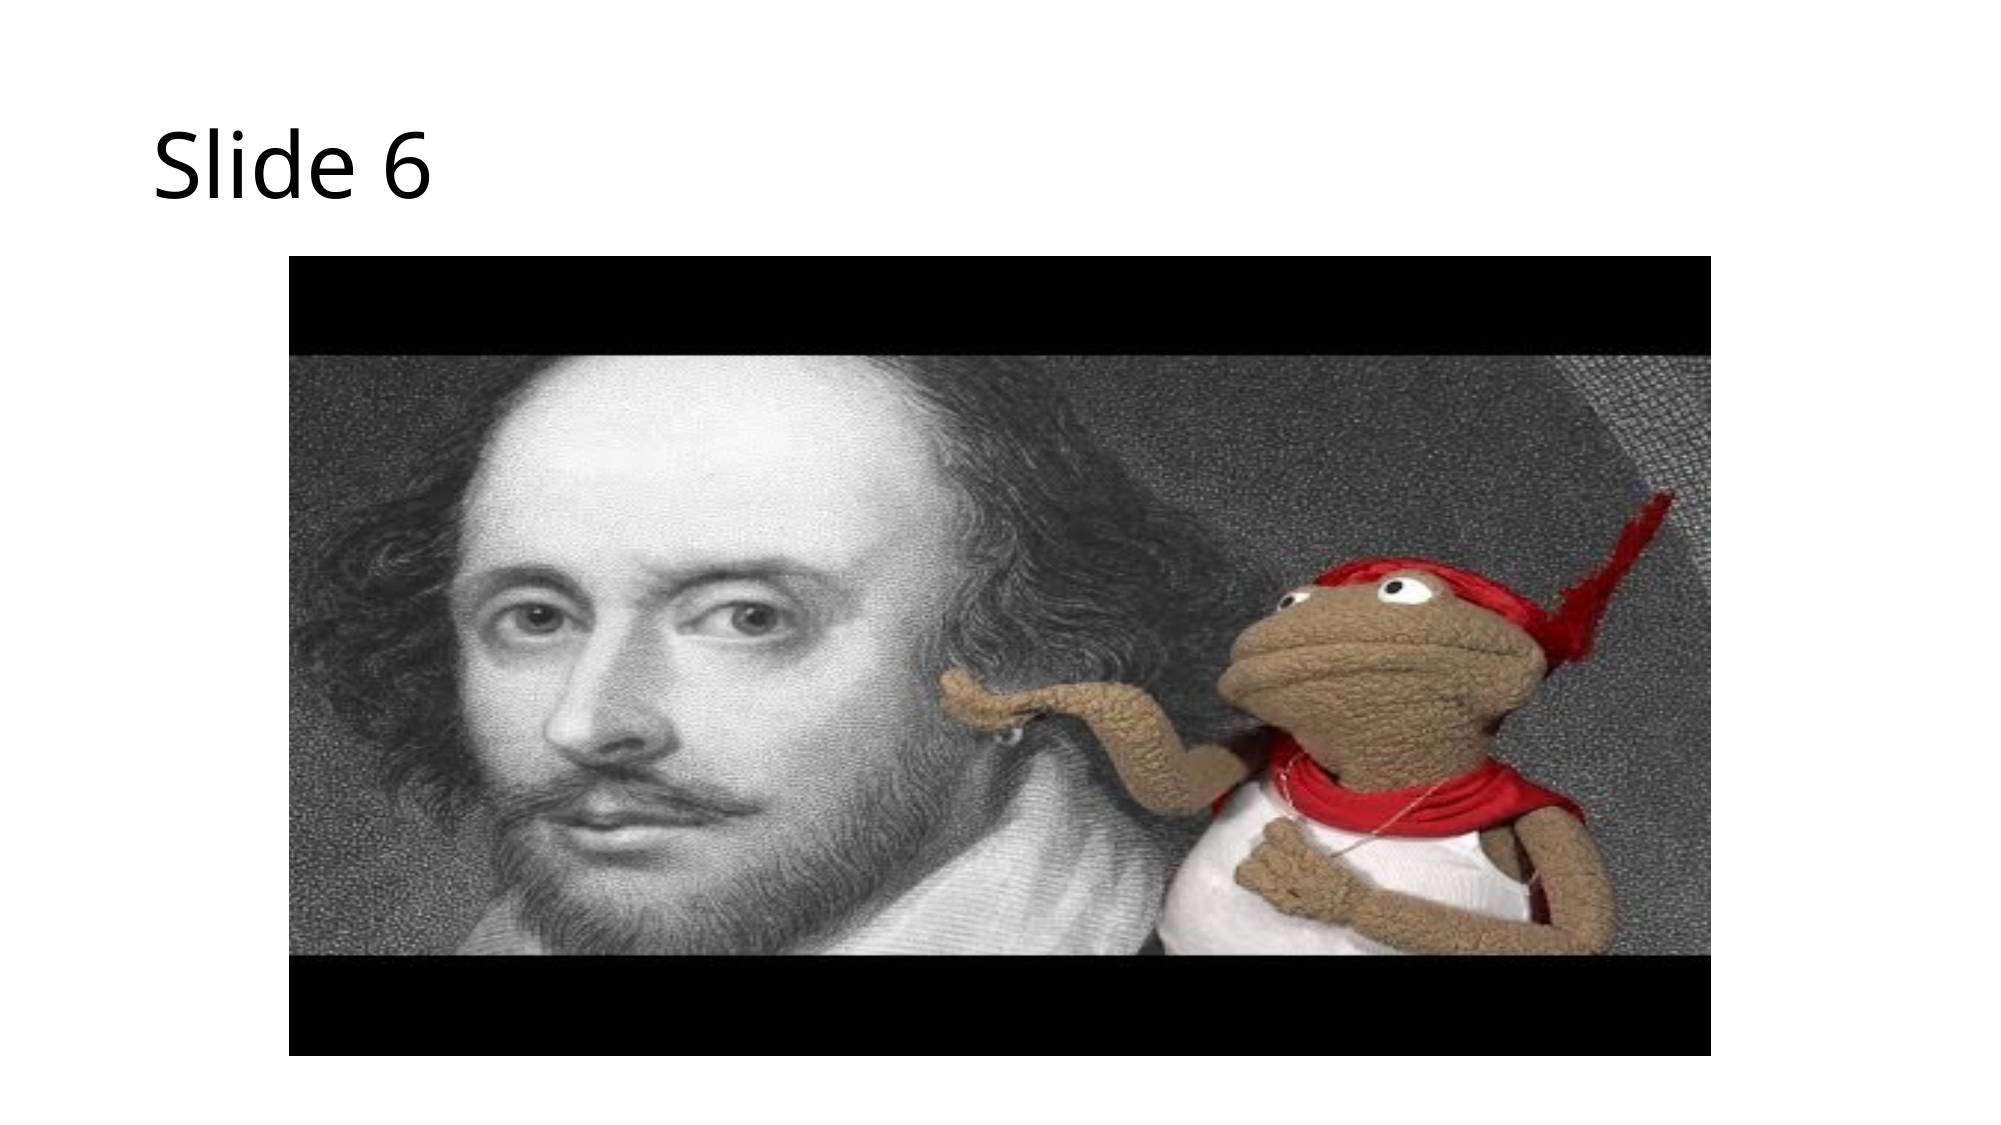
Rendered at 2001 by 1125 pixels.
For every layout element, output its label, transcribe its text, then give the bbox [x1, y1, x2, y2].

title Slide 6 [137, 59, 1863, 278]
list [288, 255, 1712, 1057]
